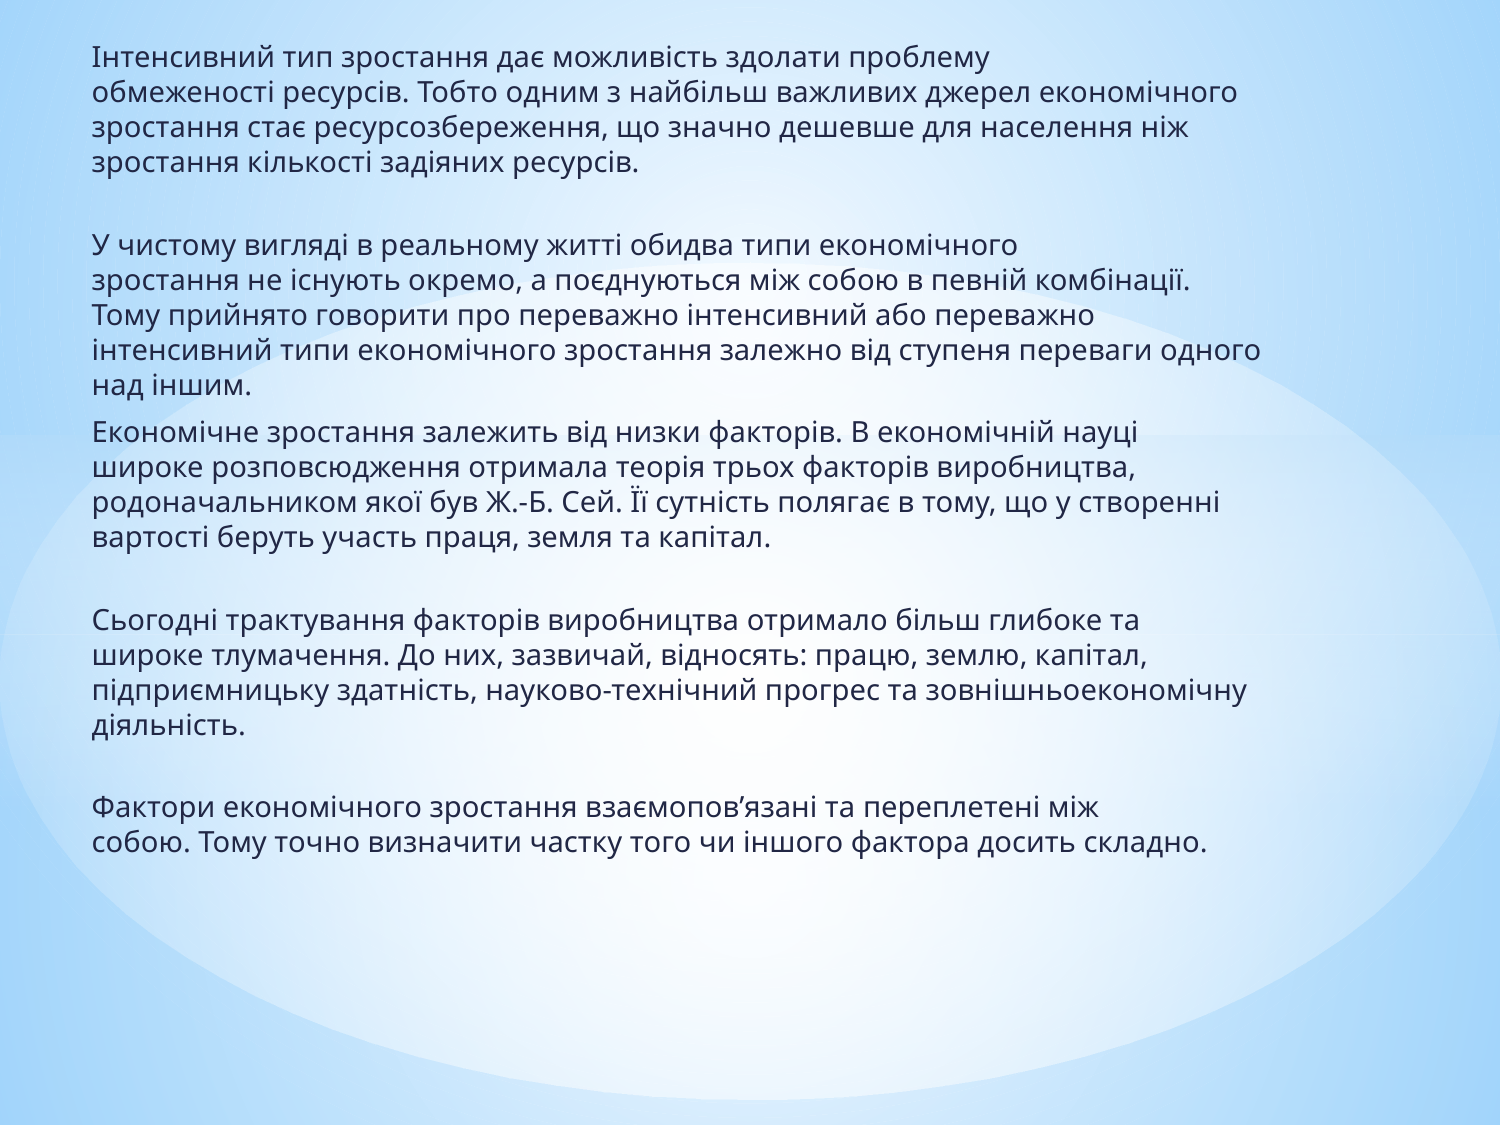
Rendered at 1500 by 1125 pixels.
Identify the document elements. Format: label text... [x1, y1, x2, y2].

subtitle Інтенсивний тип зростання дає можливість здолати проблему обмеженості ресурсів. Тобто одним з найбільш важливих джерел економічного зростання стає ресурсозбереження, що значно дешевше для населення ніж зростання кількості задіяних ресурсів. У чистому вигляді в реальному житті обидва типи економічного зростання не існують окремо, а поєднуються між собою в певній комбінації. Тому прийнято говорити про переважно інтенсивний або переважно інтенсивний типи економічного зростання залежно від ступеня переваги одного над іншим. Економічне зростання залежить від низки факторів. В економічній науці широке розповсюдження отримала теорія трьох факторів виробництва, родоначальником якої був Ж.-Б. Сей. Її сутність полягає в тому, що у створенні вартості беруть участь праця, земля та капітал. Сьогодні трактування факторів виробництва отримало більш глибоке та широке тлумачення. До них, зазвичай, відносять: працю, землю, капітал, підприємницьку здатність, науково-технічний прогрес та зовнішньоекономічну діяльність. Фактори економічного зростання взаємопов’язані та переплетені між собою. Тому точно визначити частку того чи іншого фактора досить складно. [76, 30, 1412, 1083]
